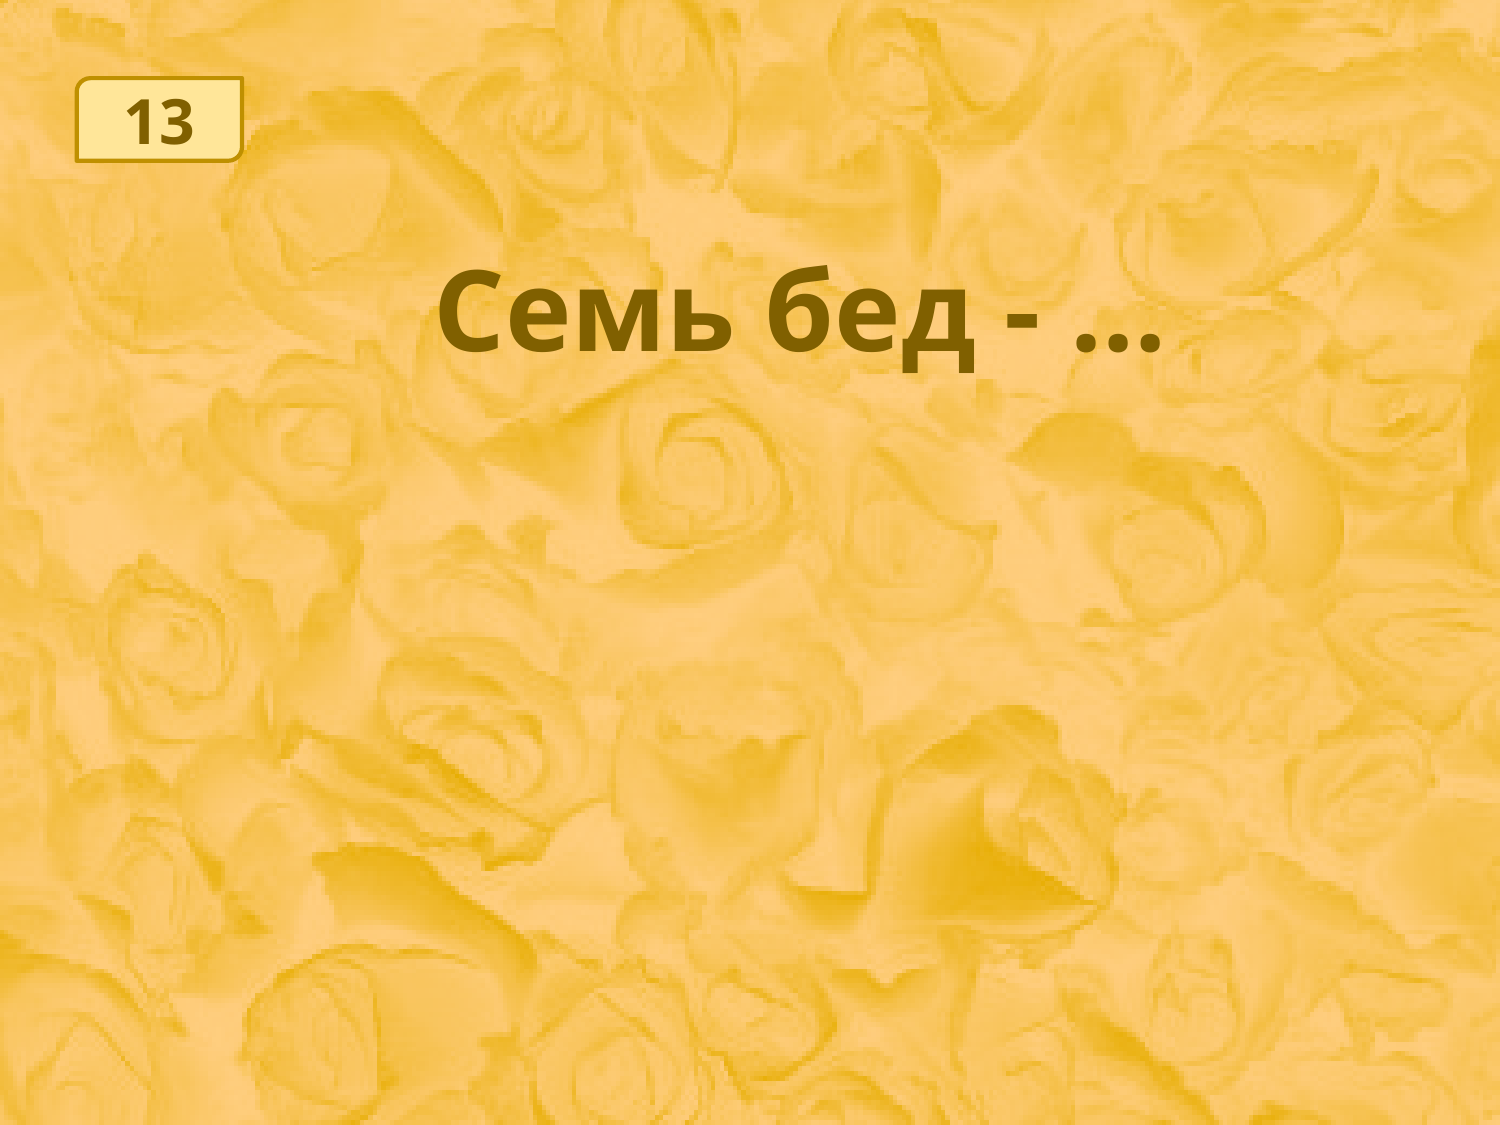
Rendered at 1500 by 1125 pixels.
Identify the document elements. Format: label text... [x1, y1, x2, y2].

text_box 13 [74, 76, 245, 163]
text_box Семь бед - … [242, 231, 1388, 382]
